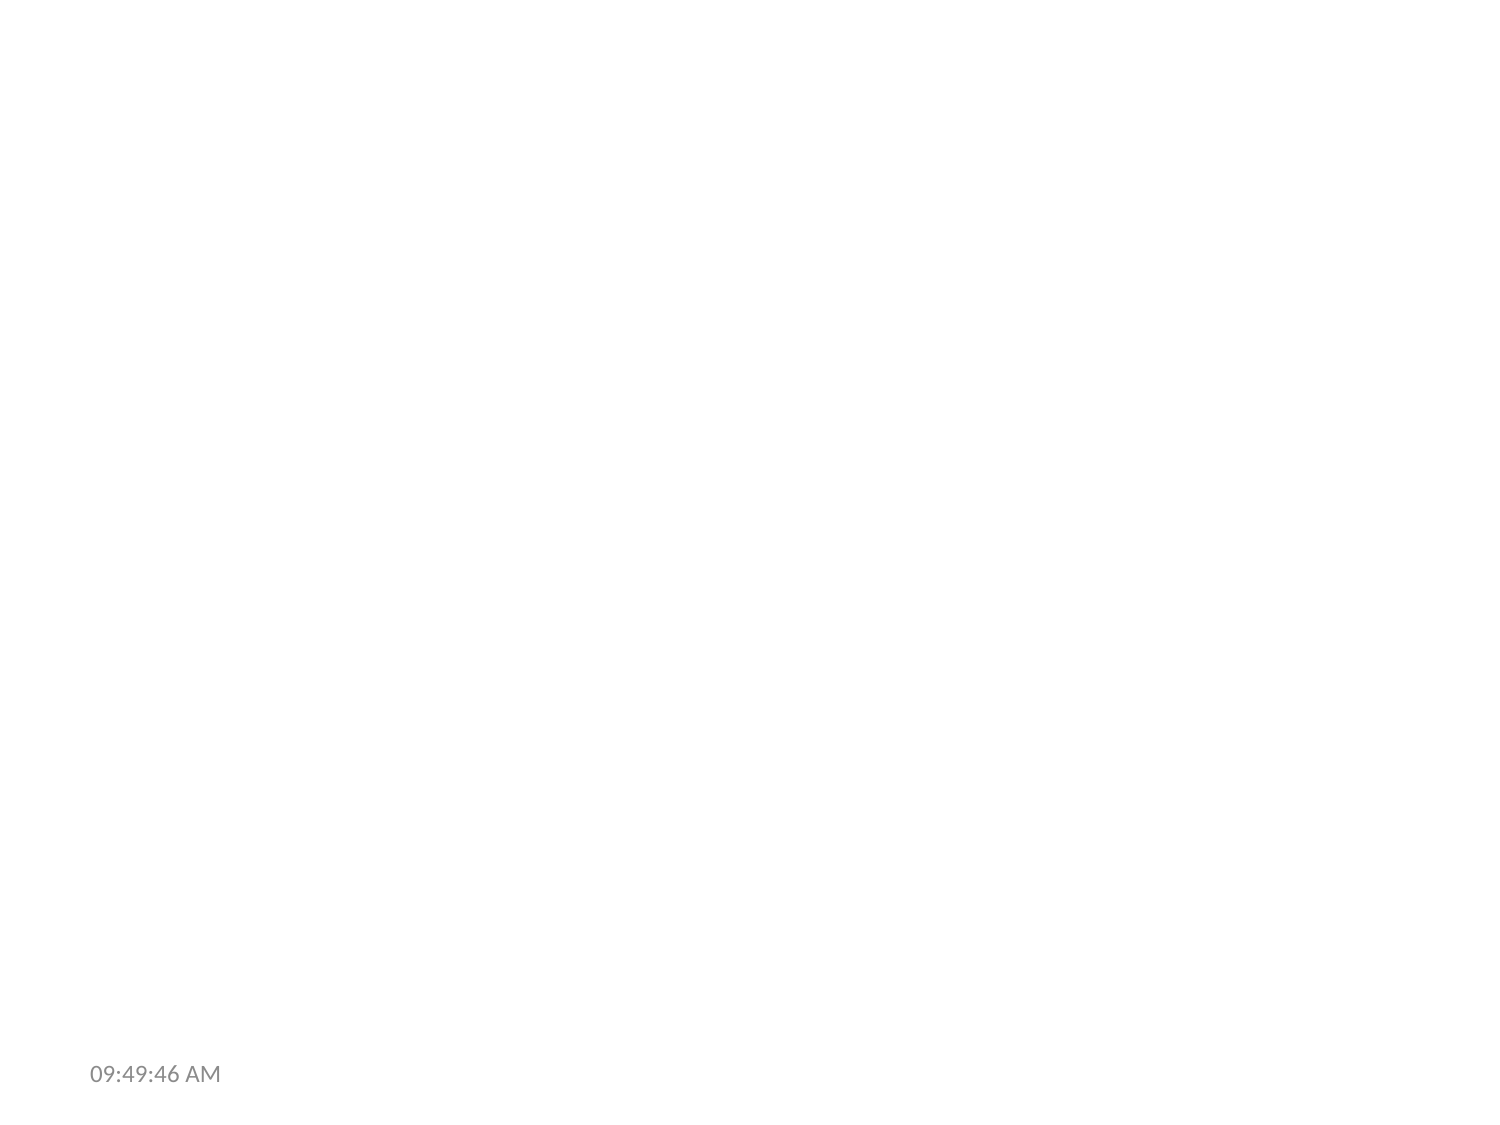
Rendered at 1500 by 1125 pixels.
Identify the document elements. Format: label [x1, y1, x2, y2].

slide_number [75, 1042, 425, 1103]
